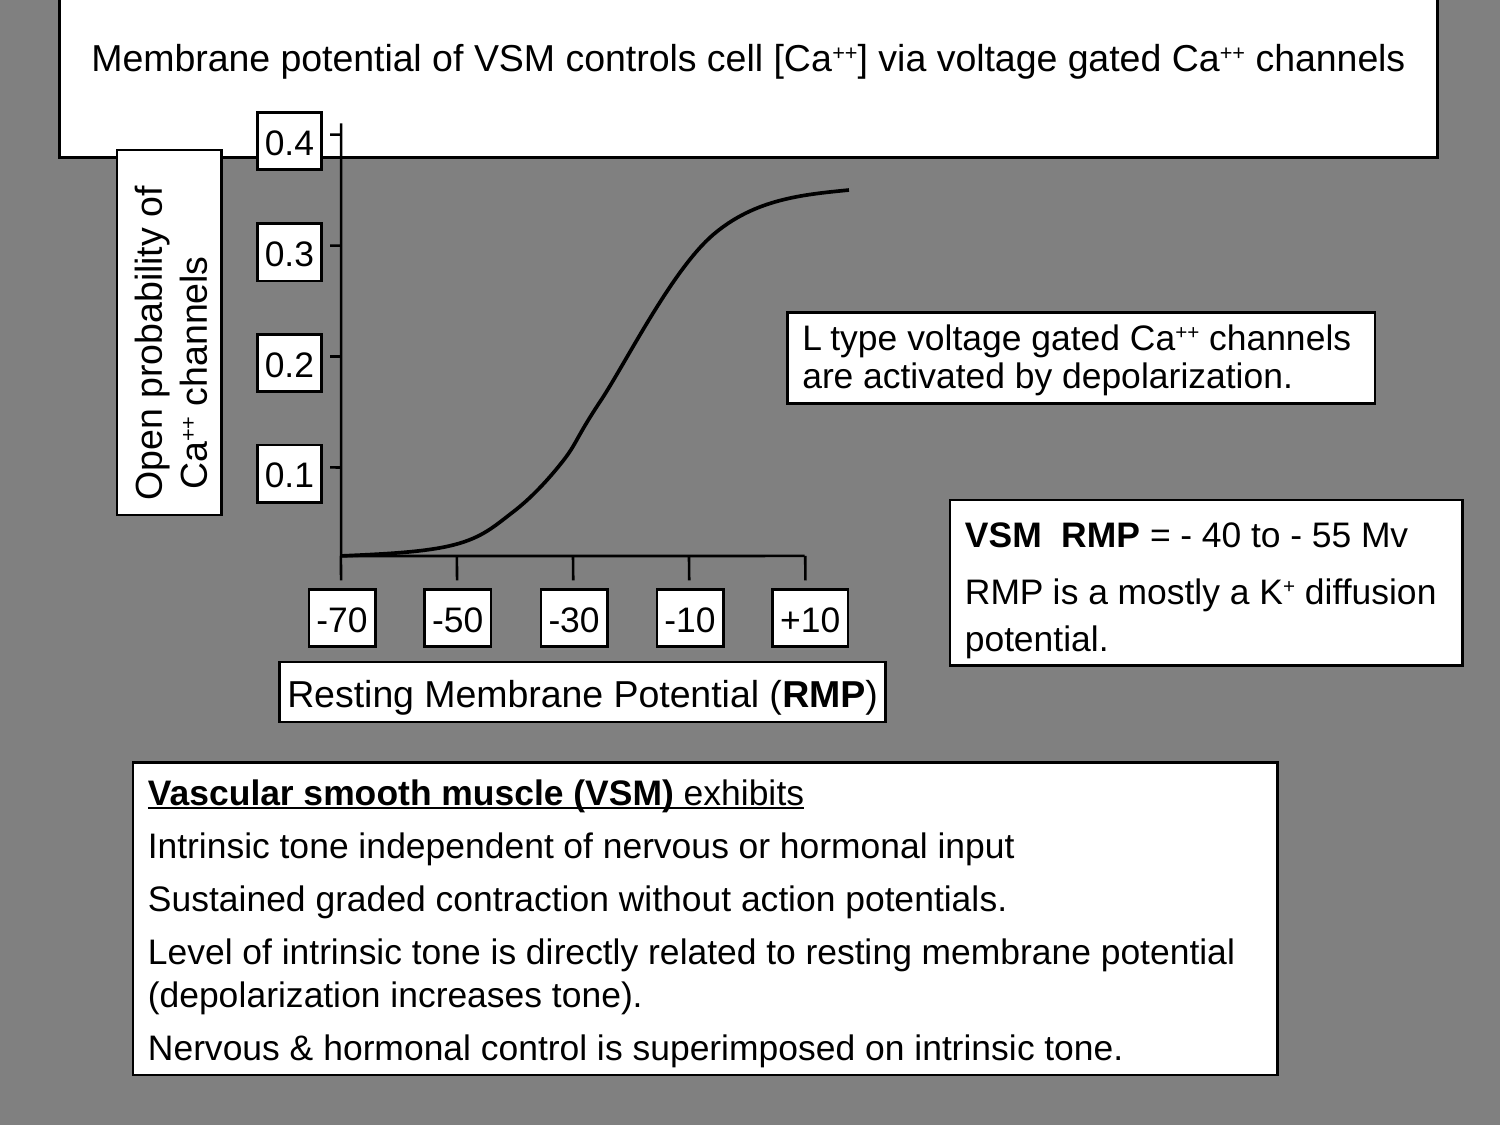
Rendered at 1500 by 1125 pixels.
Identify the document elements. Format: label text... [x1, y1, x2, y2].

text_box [115, 112, 1376, 1087]
title Membrane potential of VSM controls cell [Ca++] via voltage gated Ca++ channels [58, 0, 1439, 159]
text_box VSM RMP = - 40 to - 55 Mv RMP is a mostly a K+ diffusion potential. [1380, 499, 1463, 666]
